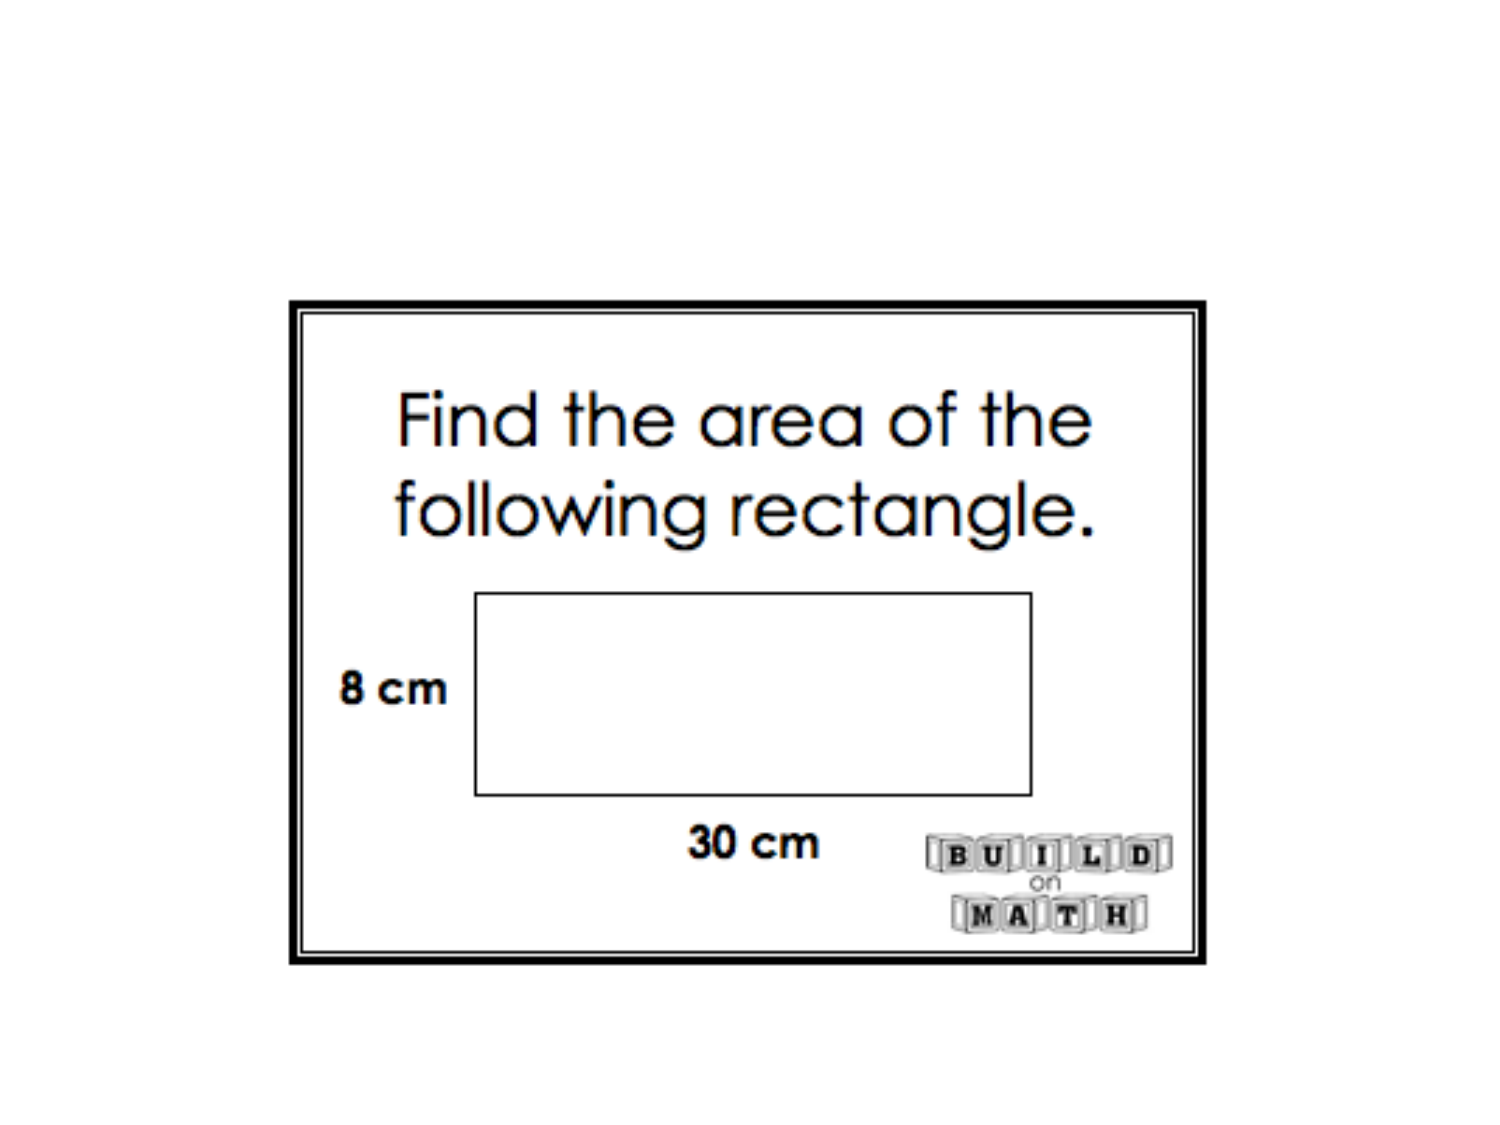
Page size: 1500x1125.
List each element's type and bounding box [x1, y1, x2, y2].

list [74, 262, 1426, 1006]
